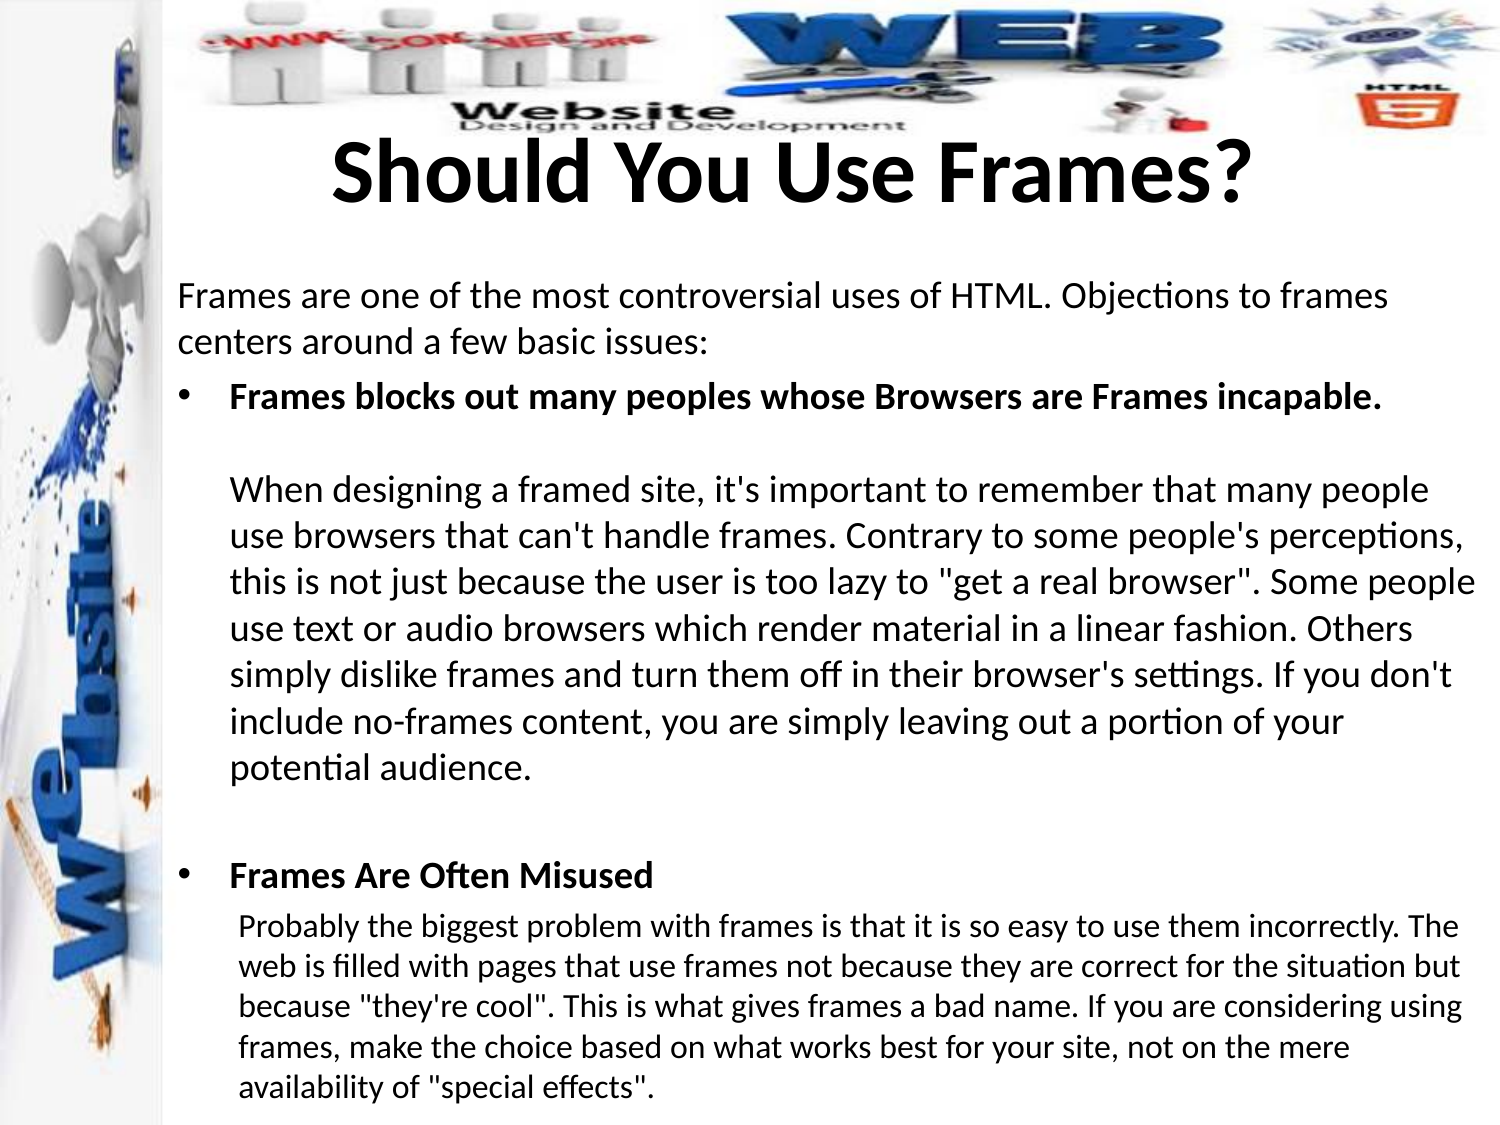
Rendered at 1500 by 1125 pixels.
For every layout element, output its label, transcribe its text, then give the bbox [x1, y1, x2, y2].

picture [0, 0, 1500, 1125]
title Should You Use Frames? [162, 99, 1425, 233]
list Frames are one of the most controversial uses of HTML. Objections to frames centers around a few basic issues: Frames blocks out many peoples whose Browsers are Frames incapable. When designing a framed site, it's important to remember that many people use browsers that can't handle frames. Contrary to some people's perceptions, this is not just because the user is too lazy to "get a real browser". Some people use text or audio browsers which render material in a linear fashion. Others simply dislike frames and turn them off in their browser's settings. If you don't include no-frames content, you are simply leaving out a portion of your potential audience. Frames Are Often Misused Probably the biggest problem with frames is that it is so easy to use them incorrectly. The web is filled with pages that use frames not because they are correct for the situation but because "they're cool". This is what gives frames a bad name. If you are considering using frames, make the choice based on what works best for your site, not on the mere availability of "special effects". [162, 262, 1500, 1125]
